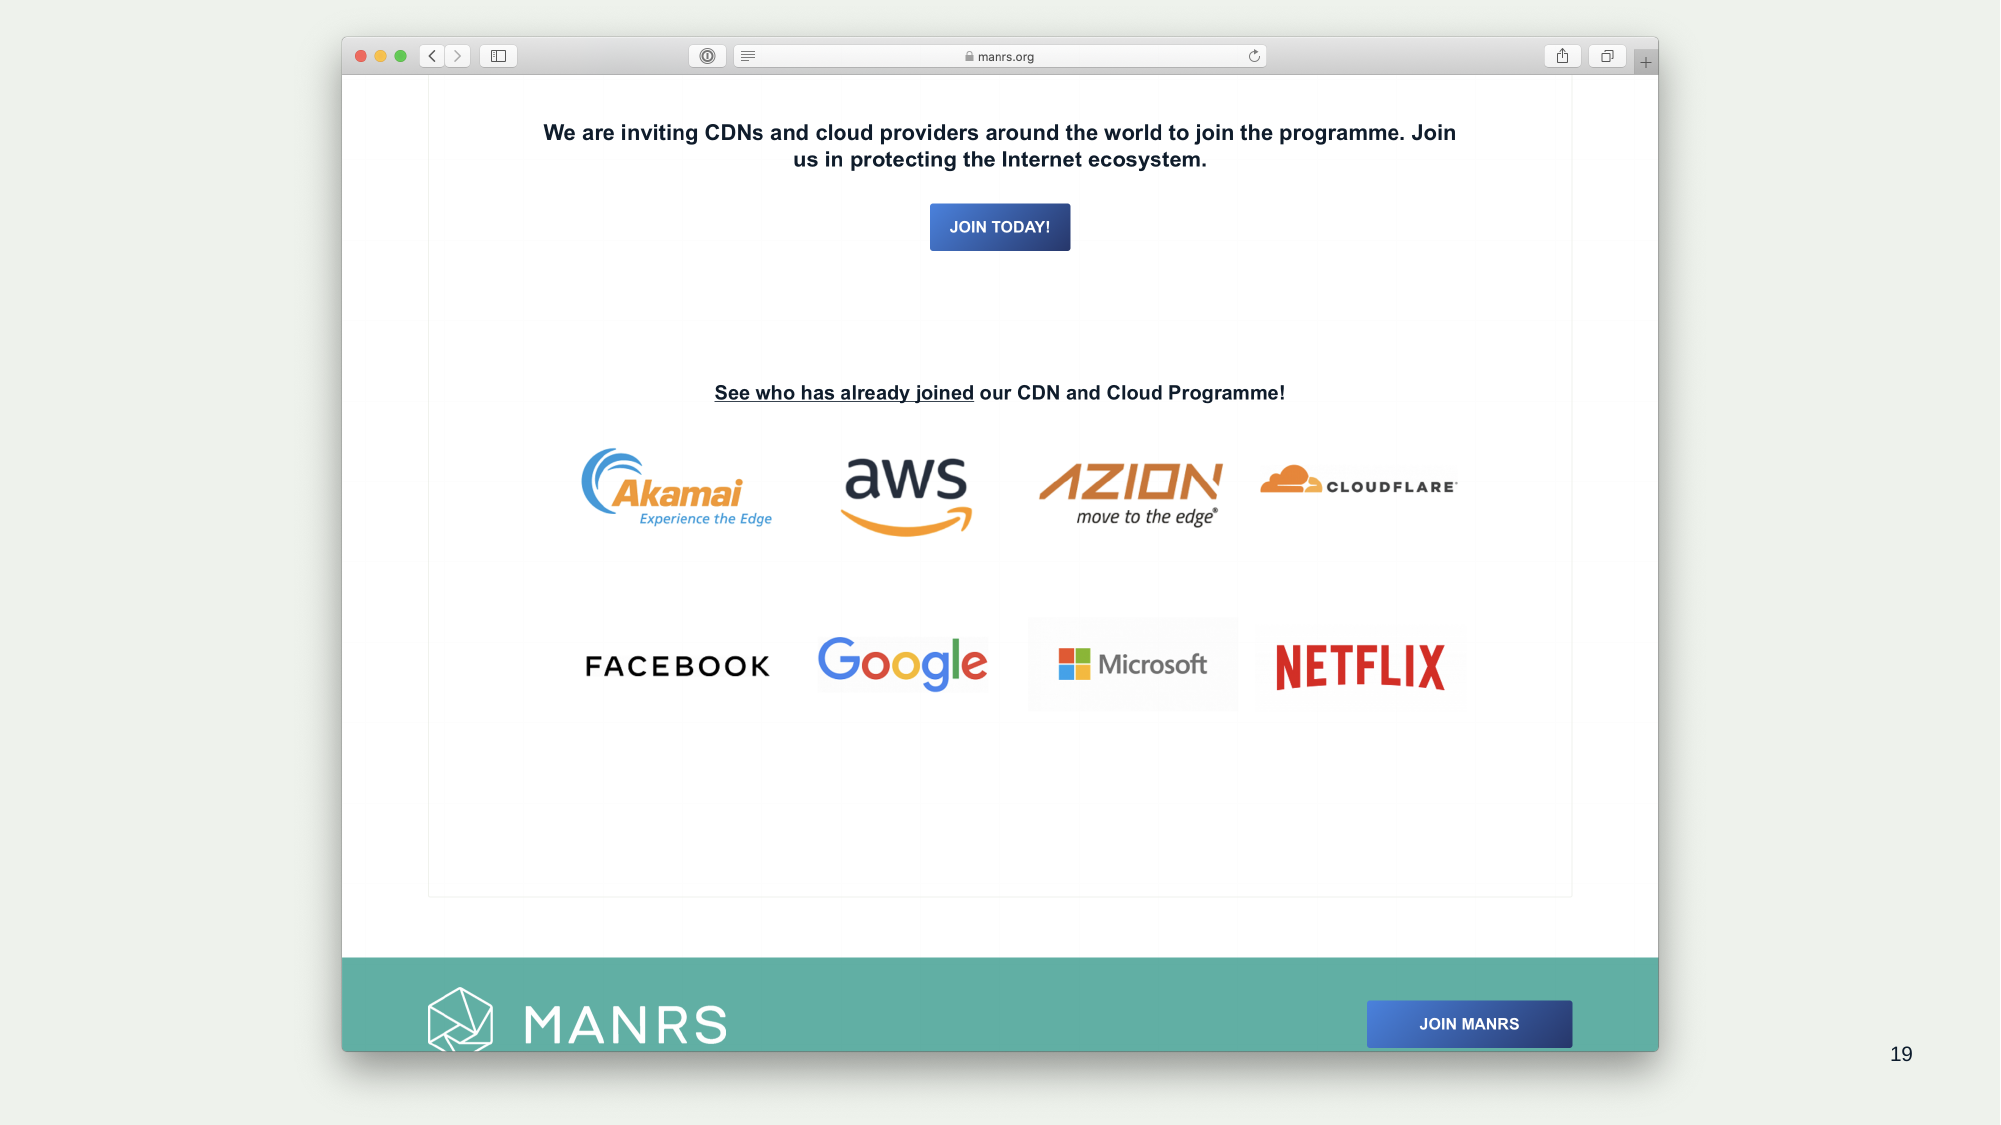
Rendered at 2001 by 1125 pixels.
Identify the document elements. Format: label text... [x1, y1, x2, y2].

slide_number 19 [1714, 1040, 1913, 1069]
picture [286, 0, 1714, 1125]
